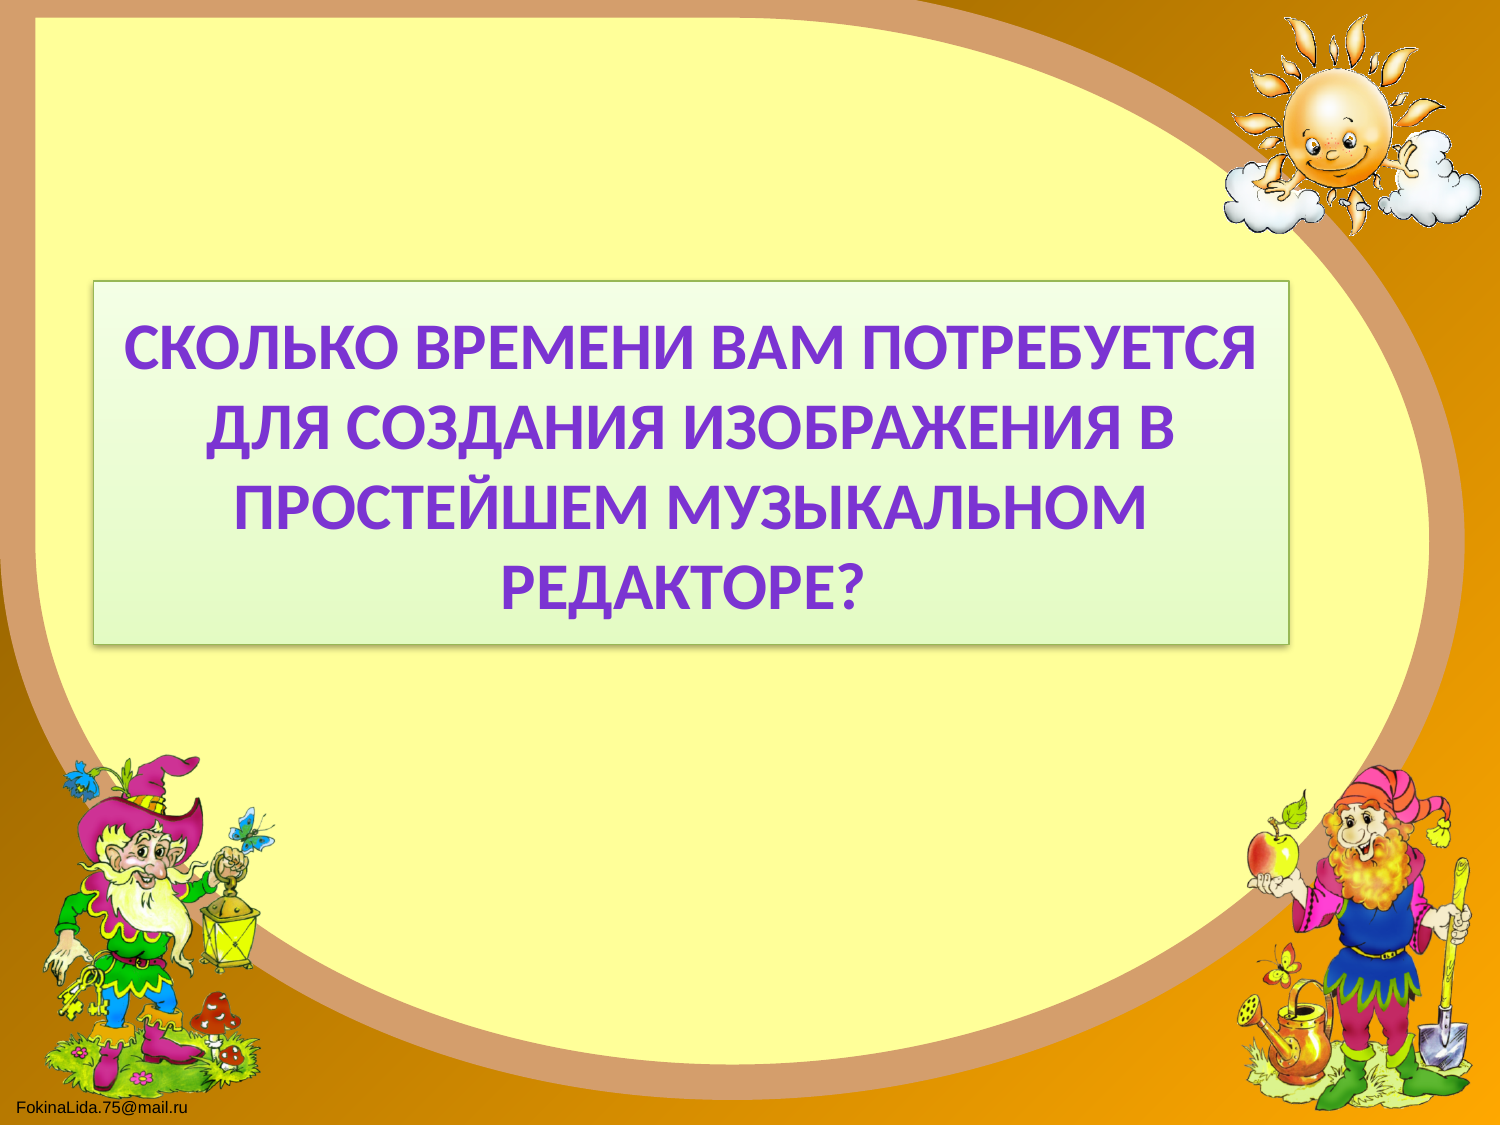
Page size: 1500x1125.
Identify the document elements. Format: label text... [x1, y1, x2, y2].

picture [41, 751, 276, 1101]
picture [1214, 0, 1500, 244]
text_box Сколько времени вам потребуется для создания изображения в простейшем музыкальном редакторе? [93, 280, 1290, 645]
picture [1234, 763, 1473, 1113]
